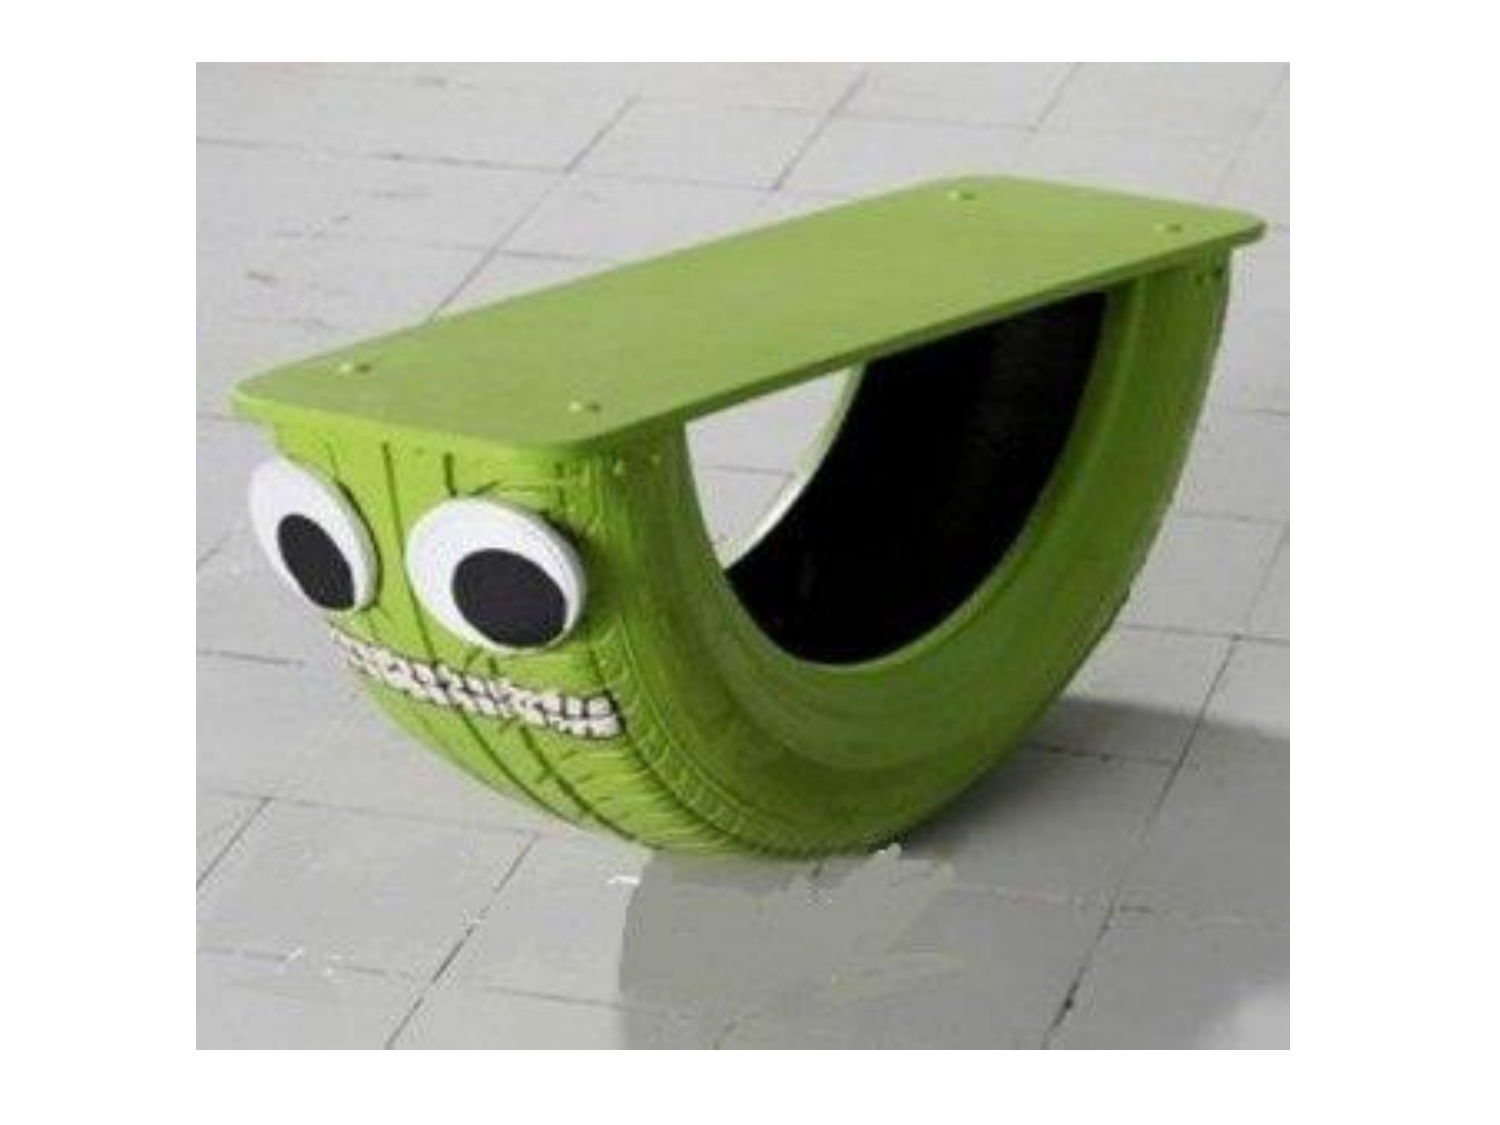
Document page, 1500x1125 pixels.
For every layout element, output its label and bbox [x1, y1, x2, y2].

picture [196, 62, 1291, 1051]
